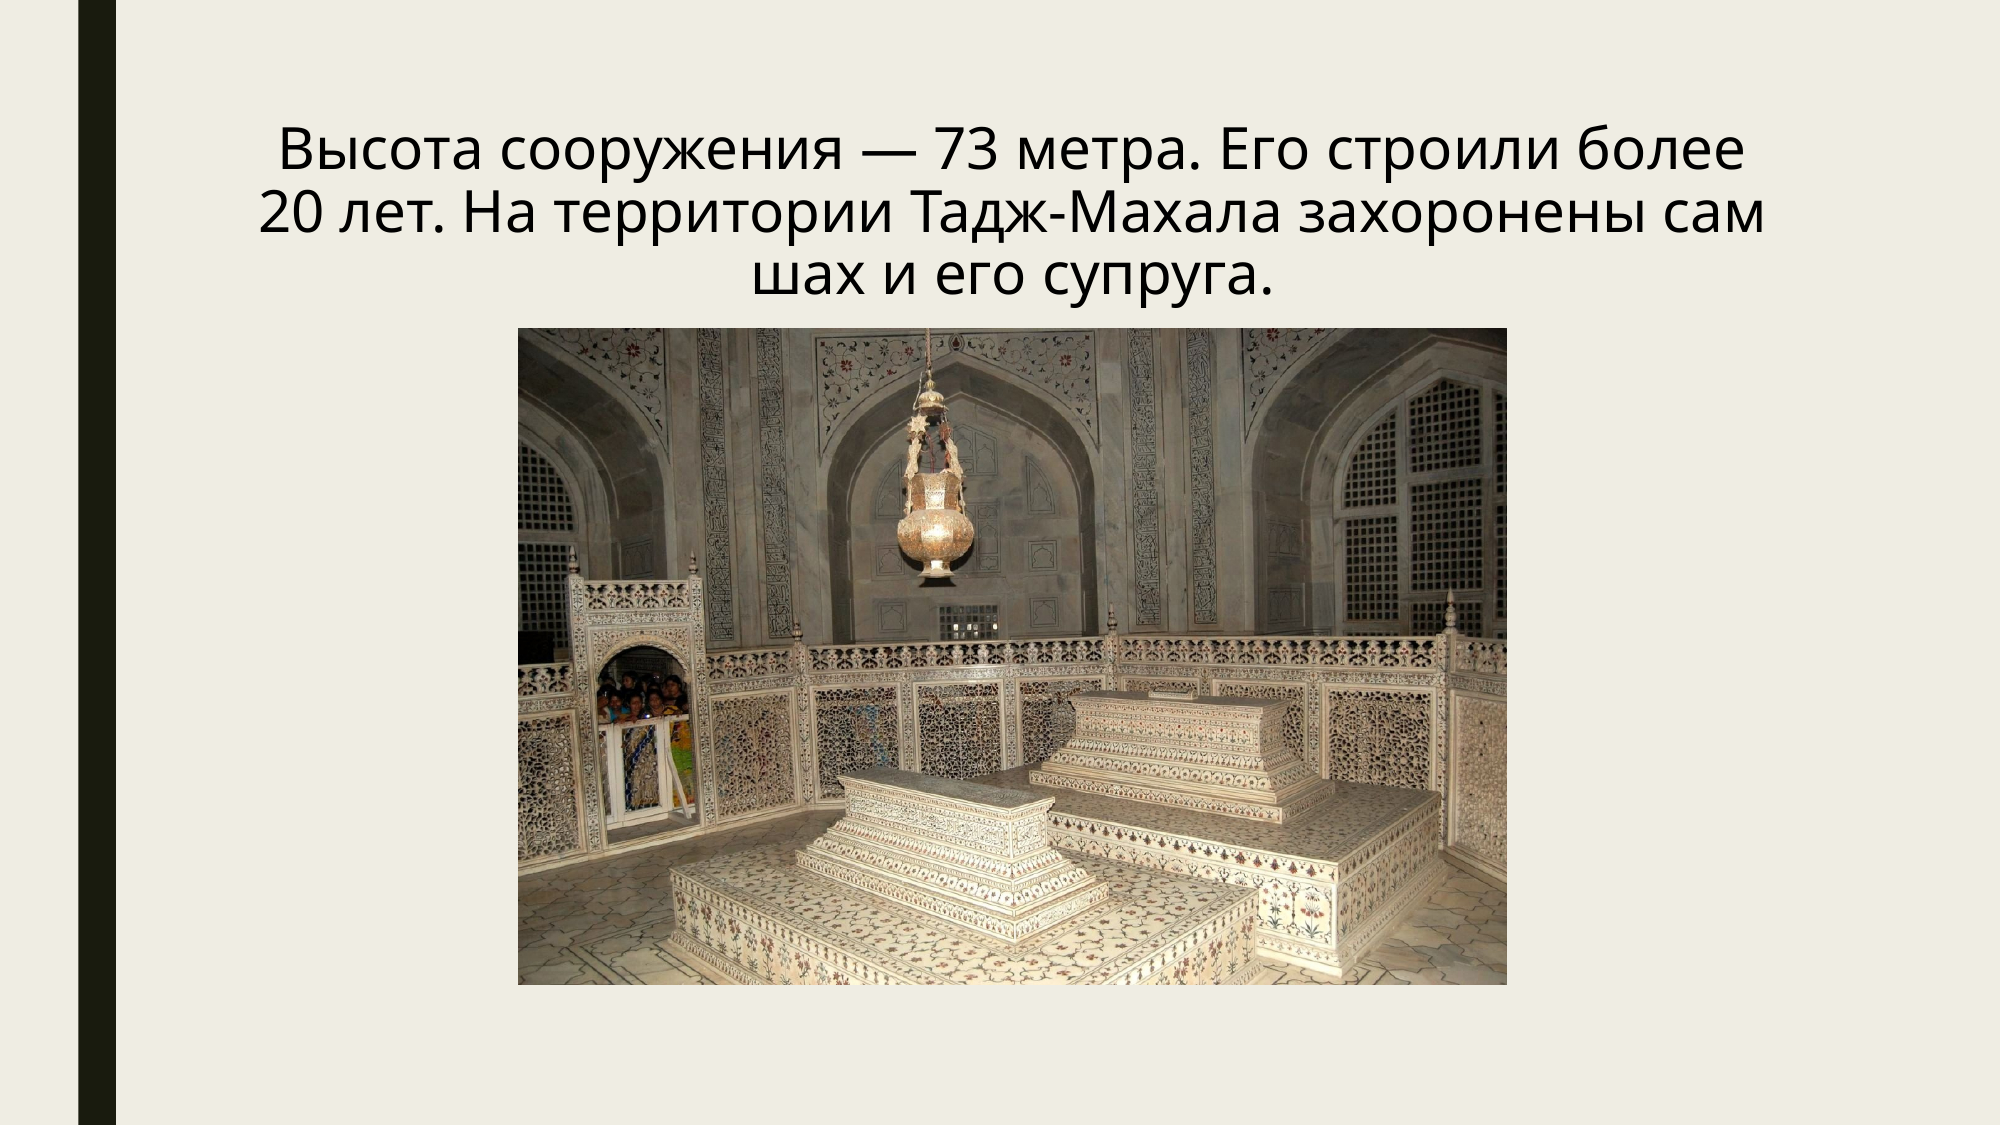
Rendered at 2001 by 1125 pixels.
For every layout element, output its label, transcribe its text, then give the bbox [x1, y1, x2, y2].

picture [518, 328, 1507, 985]
title Высота сооружения — 73 метра. Его строили более 20 лет. На территории Тадж-Махала захоронены сам шах и его супруга. [225, 112, 1800, 985]
